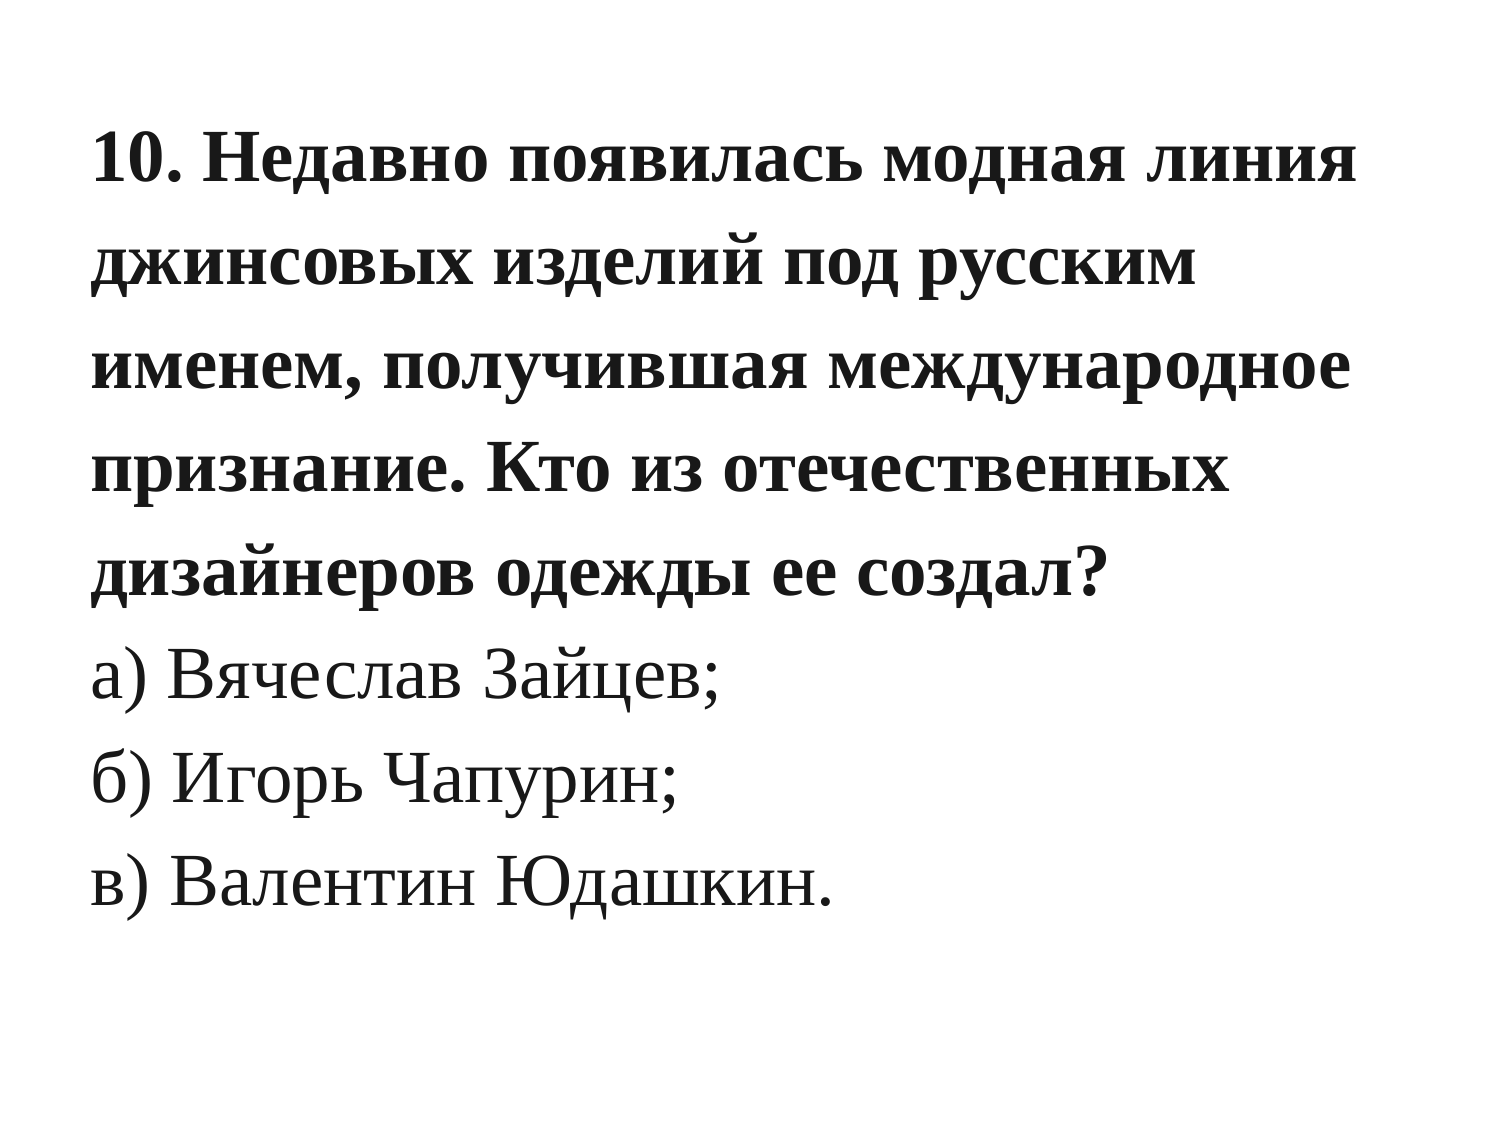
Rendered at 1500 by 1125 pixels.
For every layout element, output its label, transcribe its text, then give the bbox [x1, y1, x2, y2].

title 10. Недавно появилась модная линия джинсовых изделий под русским именем, получившая международное признание. Кто из отечественных дизайнеров одежды ее создал? а) Вячеслав Зайцев; б) Игорь Чапурин; в) Валентин Юдашкин. [75, 45, 1459, 1059]
